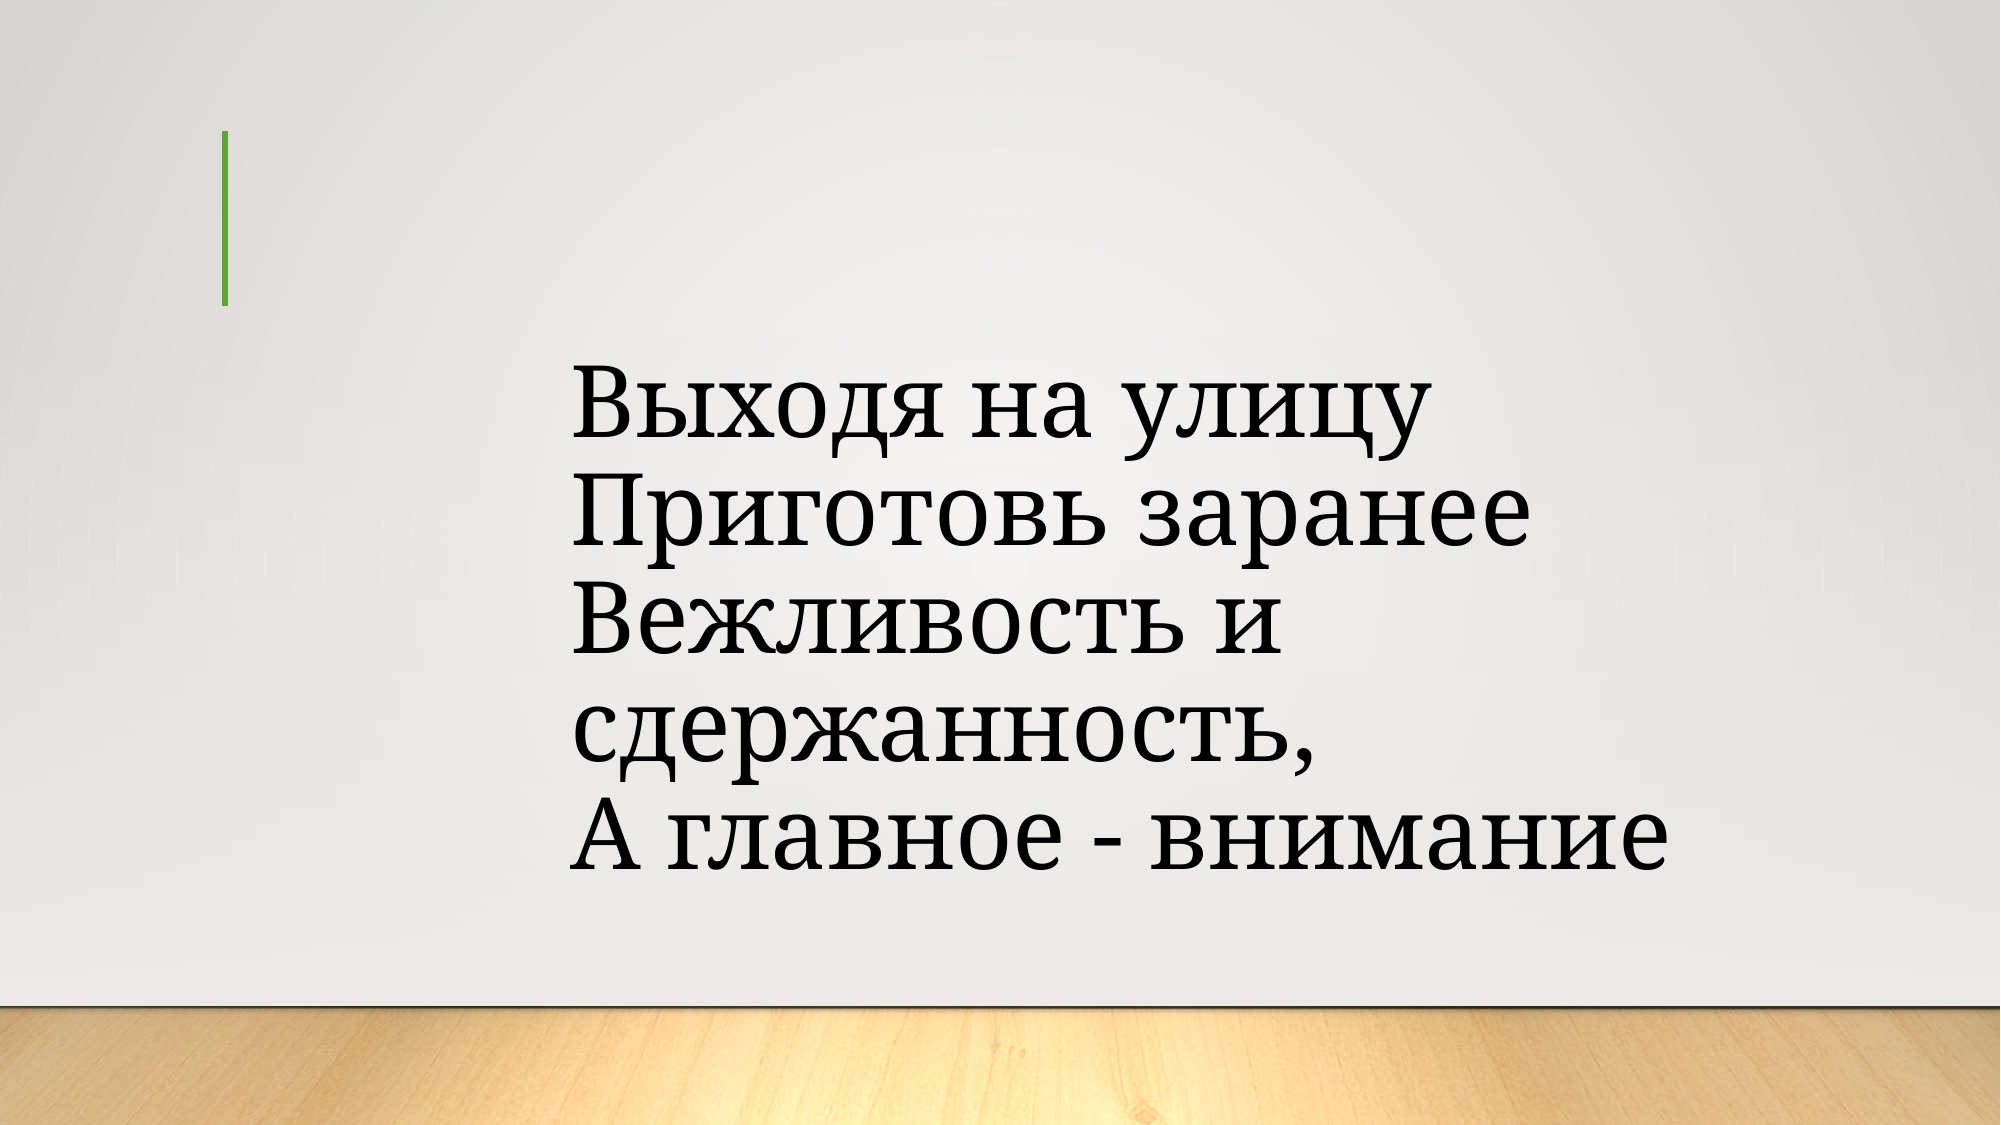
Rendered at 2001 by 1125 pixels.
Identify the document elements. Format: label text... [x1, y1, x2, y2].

picture [0, 1006, 2000, 1125]
title Выходя на улицу Приготовь заранее Вежливость и сдержанность, А главное - внимание [555, 156, 1860, 1019]
